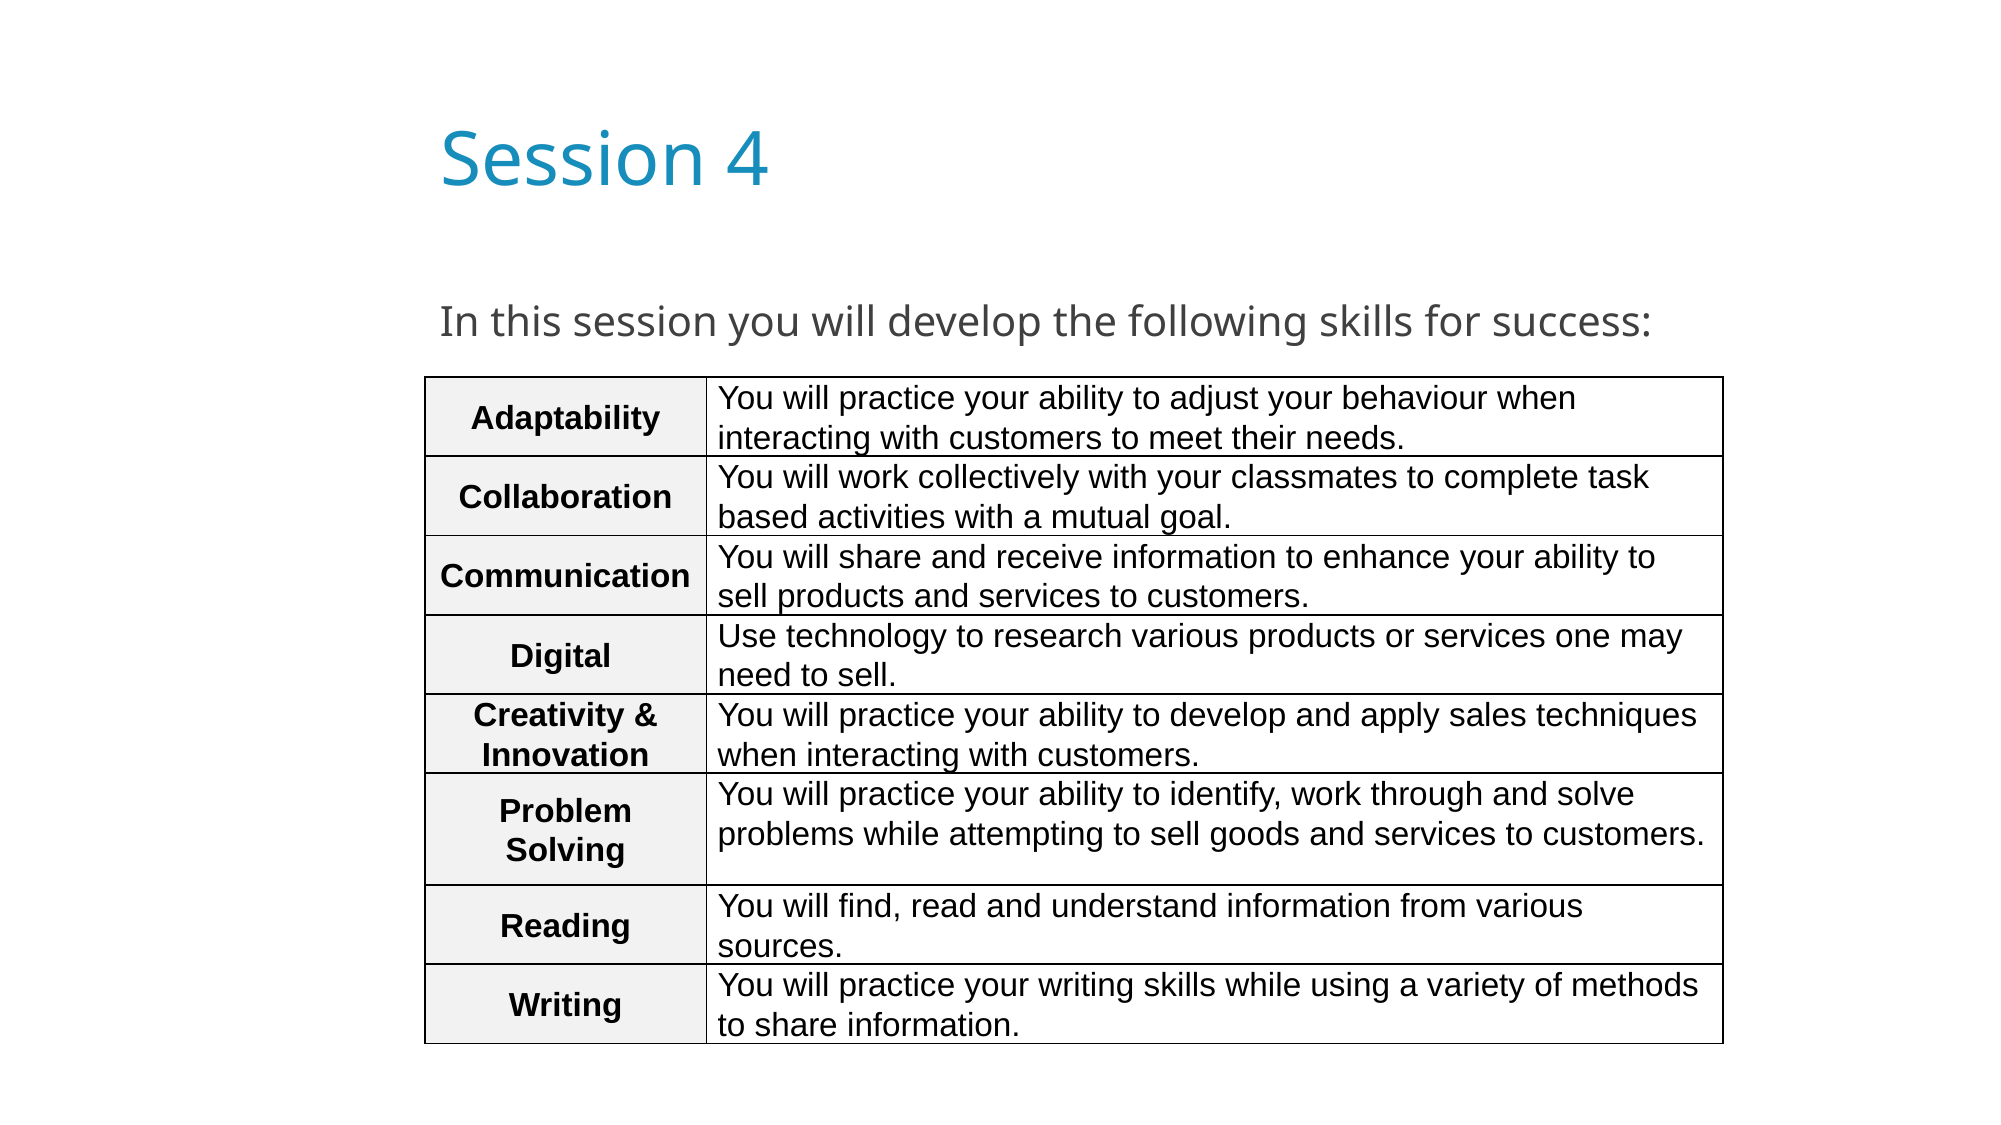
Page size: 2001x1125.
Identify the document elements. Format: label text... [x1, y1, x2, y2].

list In this session you will develop the following skills for success: [424, 287, 1888, 1074]
table_cell Writing [426, 965, 706, 1043]
table_cell Collaboration [426, 457, 706, 535]
table_cell You will practice your ability to develop and apply sales techniques when interacting with customers. [707, 695, 1722, 772]
table_cell You will share and receive information to enhance your ability to sell products and services to customers. [707, 536, 1722, 614]
table_cell Digital [426, 616, 706, 693]
table_cell You will practice your ability to identify, work through and solve problems while attempting to sell goods and services to customers. [707, 774, 1722, 884]
table_cell Reading [426, 886, 706, 963]
table_cell Communication [426, 536, 706, 614]
table_cell You will find, read and understand information from various sources. [707, 886, 1722, 963]
table_cell You will practice your writing skills while using a variety of methods to share information. [707, 965, 1722, 1043]
table_cell Creativity & Innovation [426, 695, 706, 772]
table_cell You will work collectively with your classmates to complete task based activities with a mutual goal. [707, 457, 1722, 535]
table_cell Problem Solving [426, 774, 706, 884]
title Session 4 [425, 102, 1888, 287]
table_header Adaptability [426, 378, 706, 455]
table_header You will practice your ability to adjust your behaviour when interacting with customers to meet their needs. [707, 378, 1722, 455]
table_cell Use technology to research various products or services one may need to sell. [707, 616, 1722, 693]
